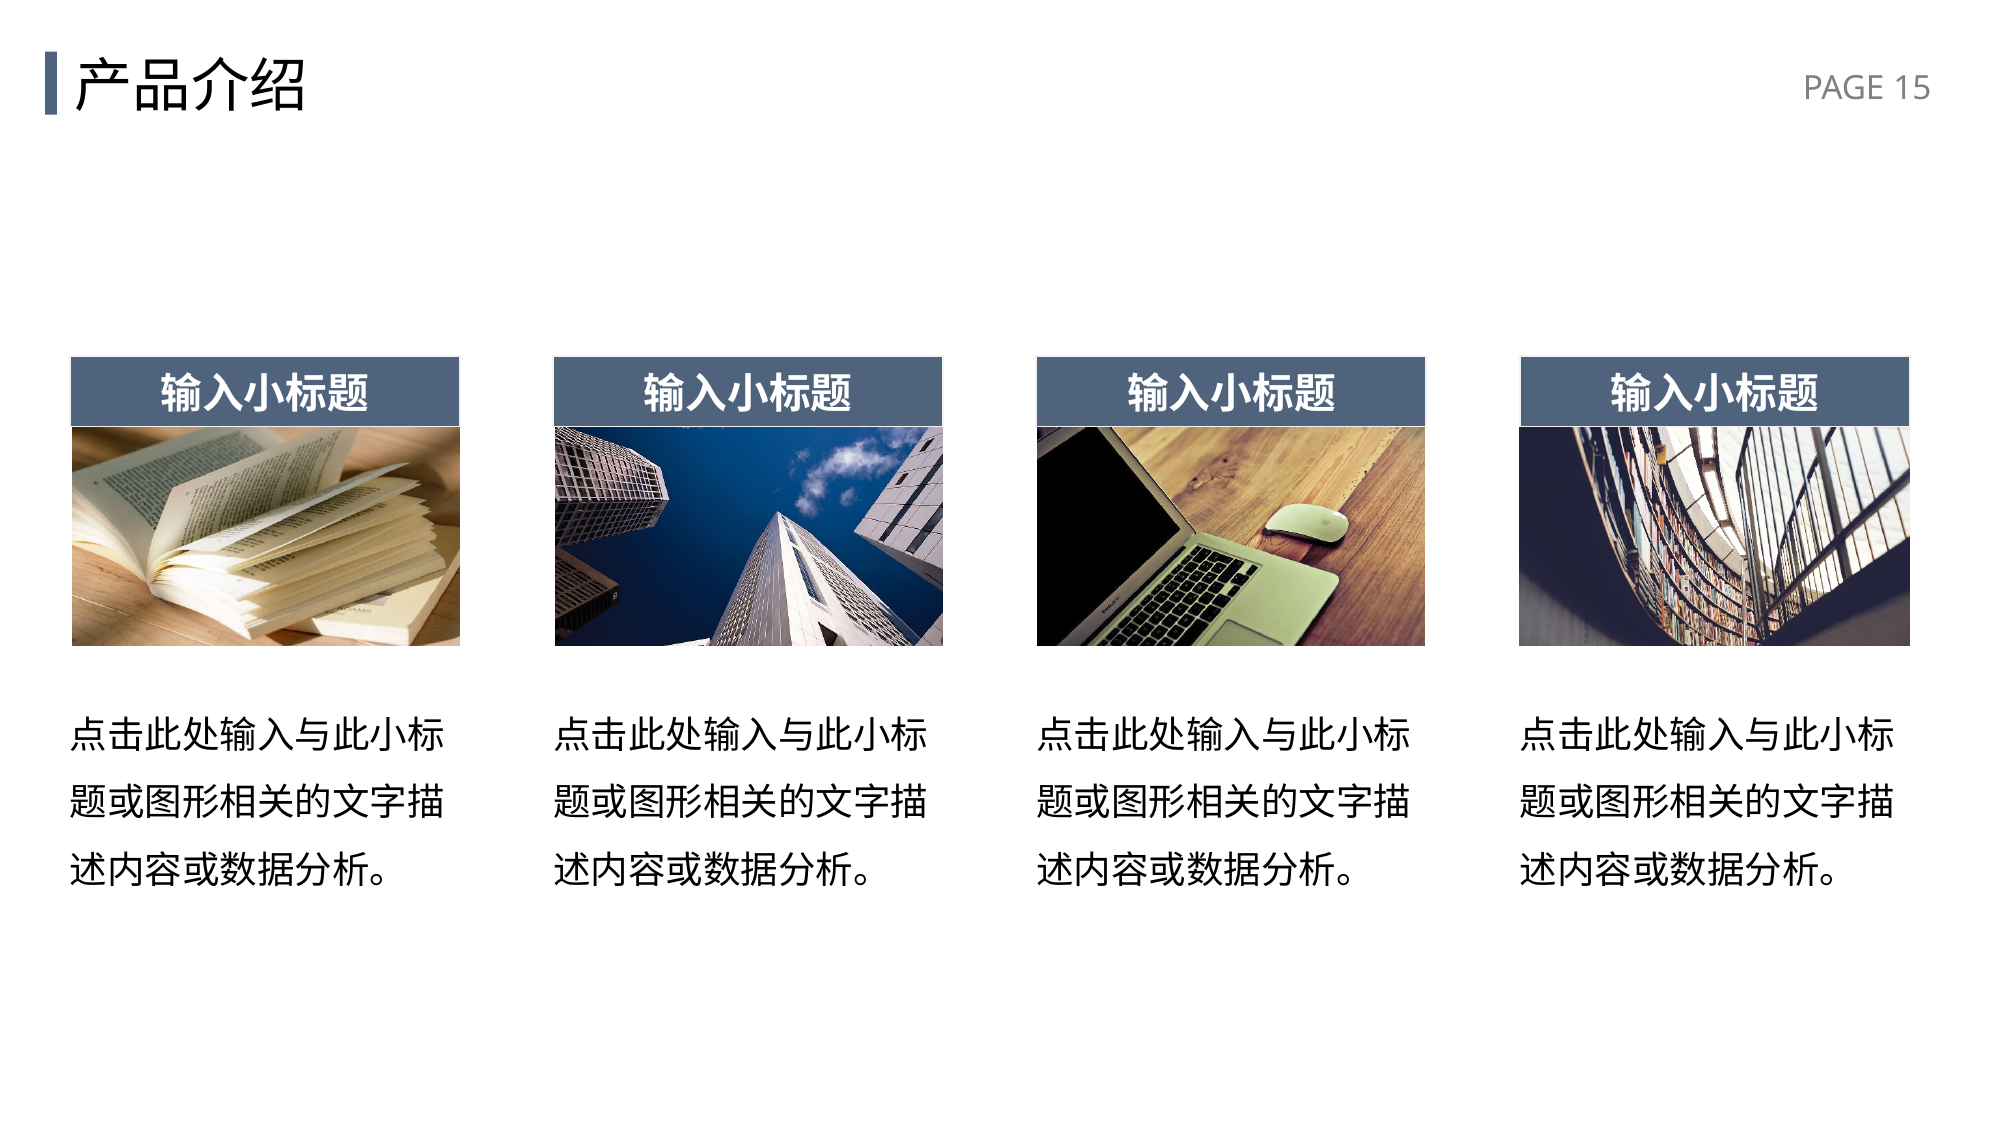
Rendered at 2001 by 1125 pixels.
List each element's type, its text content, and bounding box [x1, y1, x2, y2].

picture [1519, 427, 1910, 646]
title 产品介绍 [59, 40, 522, 126]
text_box 输入小标题 [1035, 355, 1427, 428]
text_box 点击此处输入与此小标题或图形相关的文字描述内容或数据分析。 [1519, 680, 1910, 898]
text_box 点击此处输入与此小标题或图形相关的文字描述内容或数据分析。 [553, 680, 944, 898]
text_box 输入小标题 [69, 355, 461, 428]
text_box 点击此处输入与此小标题或图形相关的文字描述内容或数据分析。 [1036, 680, 1427, 898]
text_box 输入小标题 [1519, 355, 1911, 428]
text_box 输入小标题 [552, 355, 944, 428]
picture [1037, 427, 1425, 646]
text_box 点击此处输入与此小标题或图形相关的文字描述内容或数据分析。 [69, 680, 460, 898]
picture [554, 427, 943, 646]
picture [72, 427, 460, 646]
